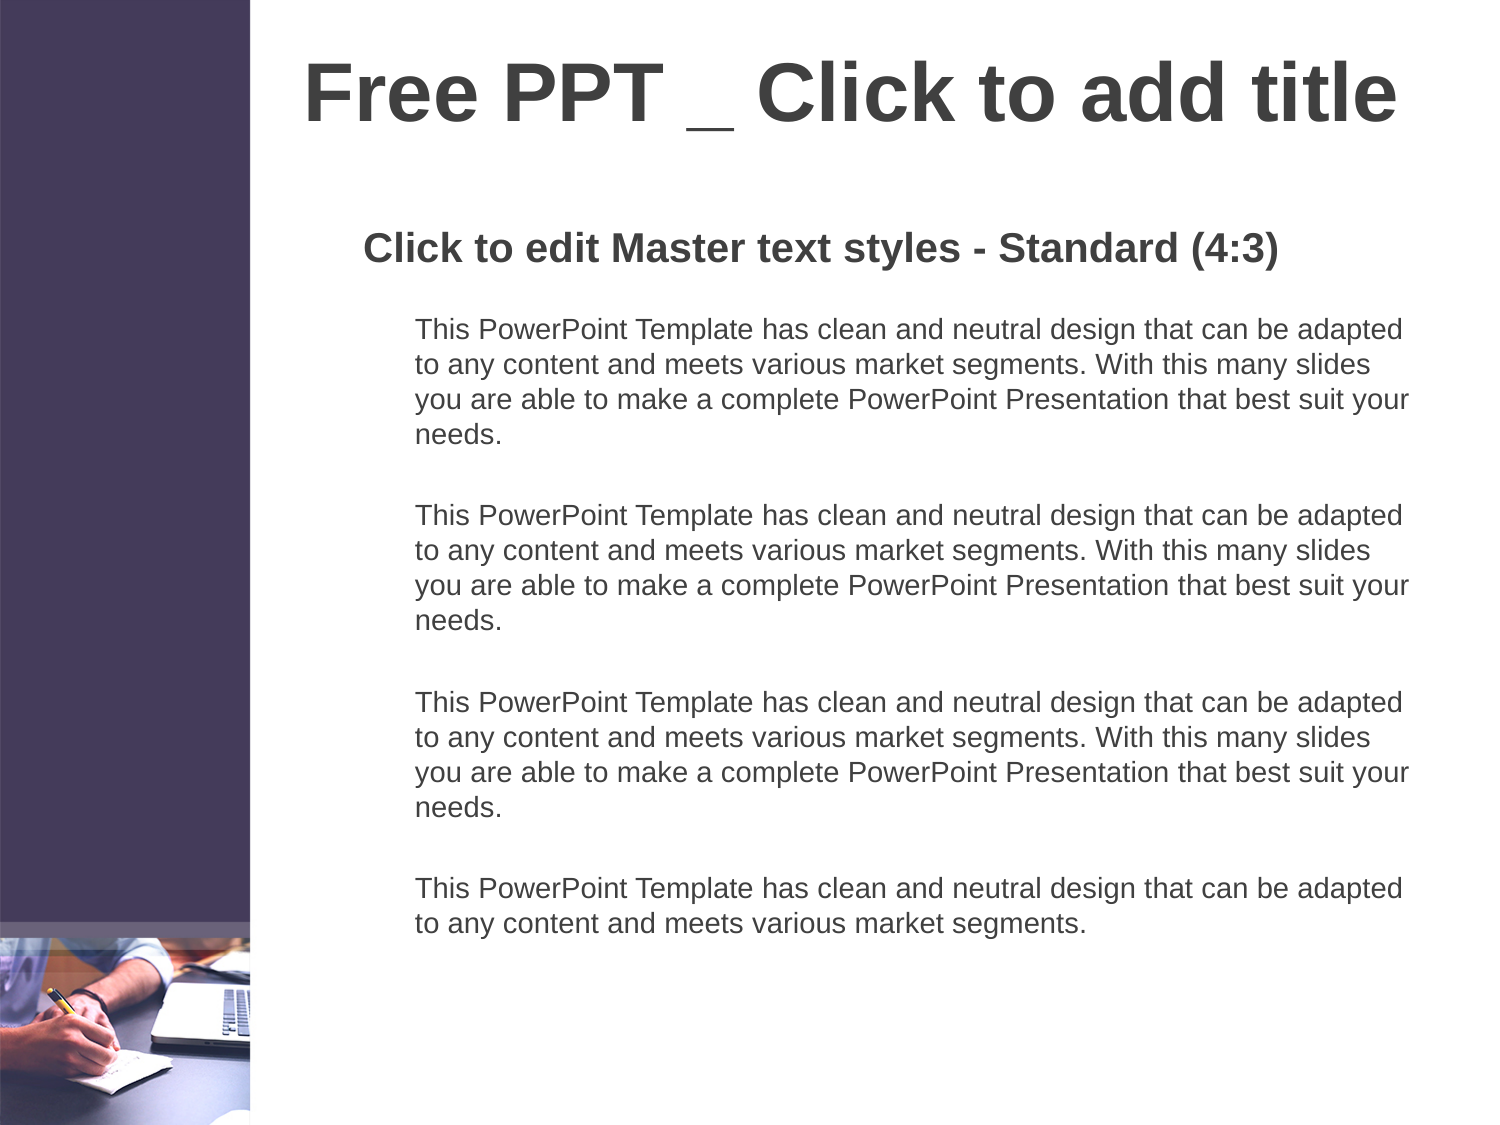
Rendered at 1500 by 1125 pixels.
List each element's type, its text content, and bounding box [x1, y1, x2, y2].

list Click to edit Master text styles - Standard (4:3) [348, 208, 1425, 284]
picture [0, 0, 1500, 1125]
list This PowerPoint Template has clean and neutral design that can be adapted to any content and meets various market segments. With this many slides you are able to make a complete PowerPoint Presentation that best suit your needs. This PowerPoint Template has clean and neutral design that can be adapted to any content and meets various market segments. With this many slides you are able to make a complete PowerPoint Presentation that best suit your needs. This PowerPoint Template has clean and neutral design that can be adapted to any content and meets various market segments. With this many slides you are able to make a complete PowerPoint Presentation that best suit your needs. This PowerPoint Template has clean and neutral design that can be adapted to any content and meets various market segments. [350, 302, 1427, 984]
title Free PPT _ Click to add title [265, 0, 1500, 176]
